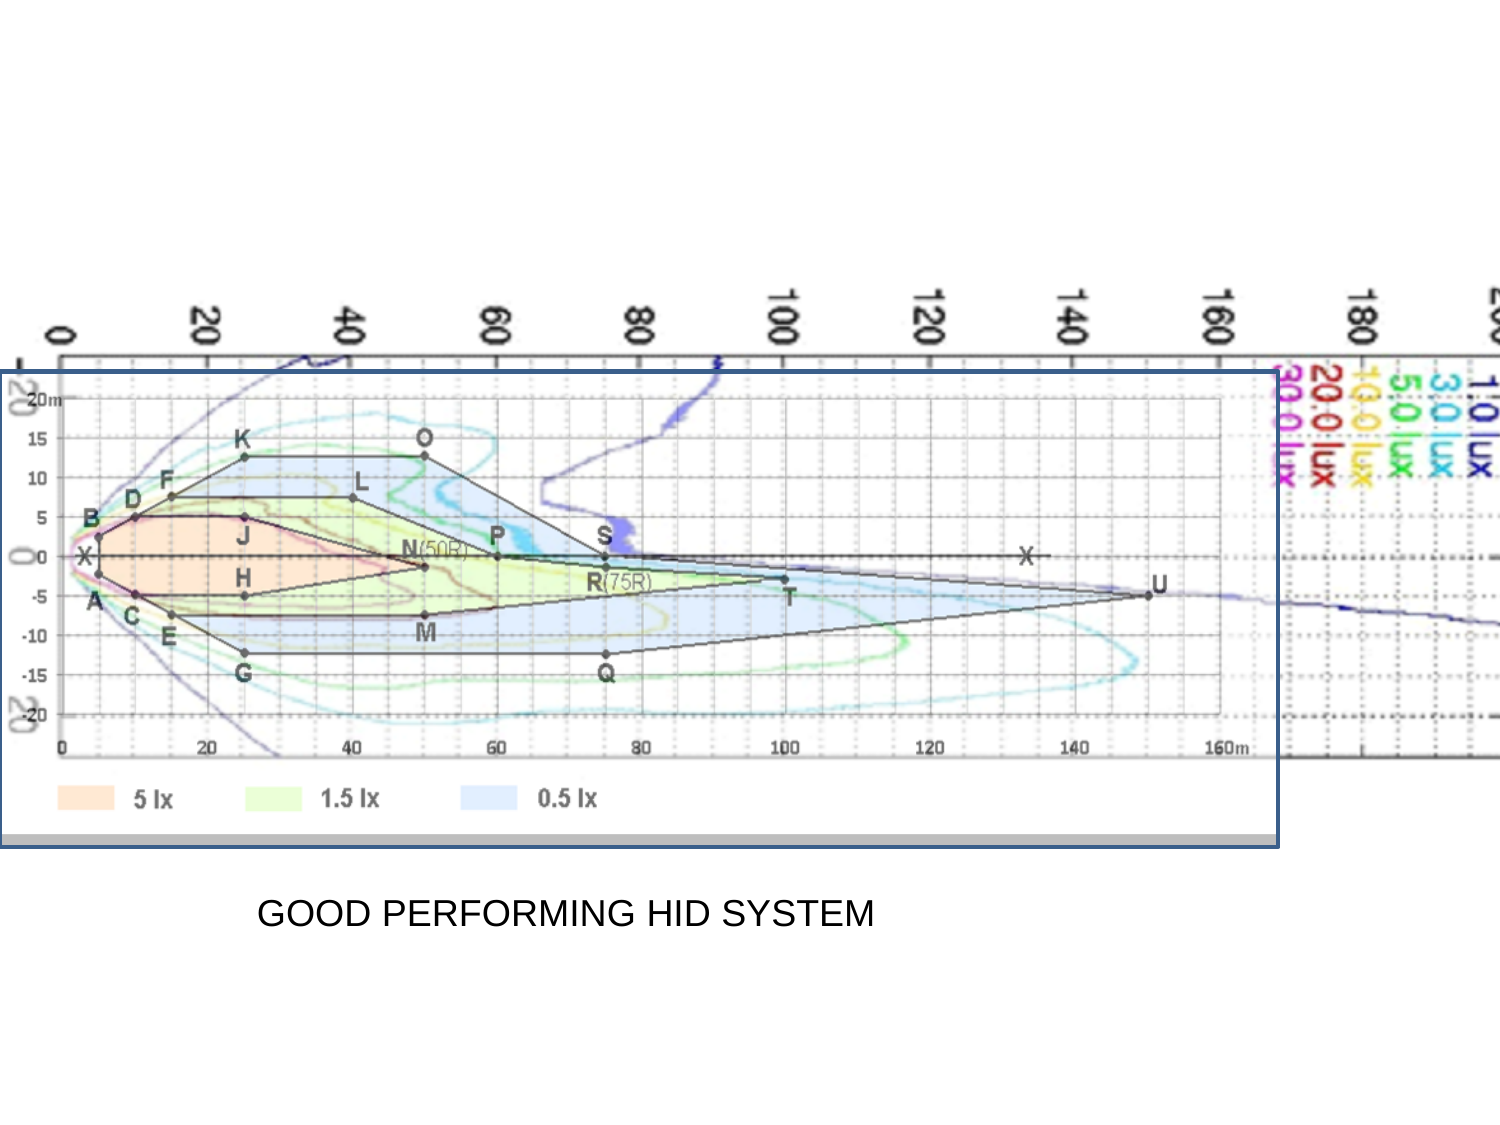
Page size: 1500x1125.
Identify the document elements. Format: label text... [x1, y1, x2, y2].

picture [0, 278, 1500, 783]
text_box GOOD PERFORMING HID SYSTEM [242, 881, 916, 942]
text_box [0, 789, 1280, 849]
